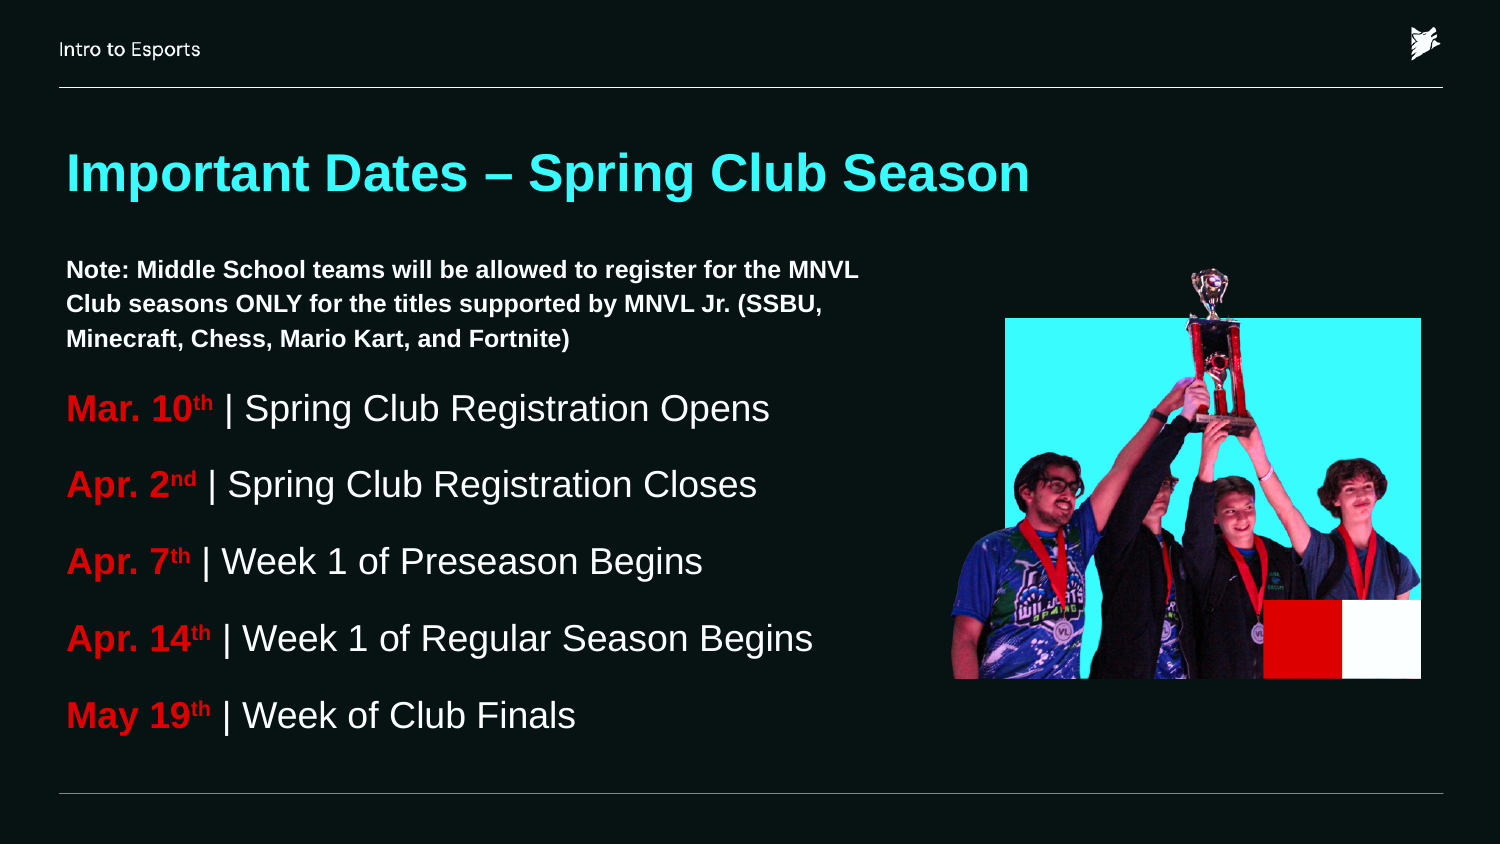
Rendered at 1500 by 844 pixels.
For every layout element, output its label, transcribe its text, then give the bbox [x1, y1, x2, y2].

list Note: Middle School teams will be allowed to register for the MNVL Club seasons ONLY for the titles supported by MNVL Jr. (SSBU, Minecraft, Chess, Mario Kart, and Fortnite)​ Mar. 10th | Spring Club Registration Opens Apr. 2nd | Spring Club Registration Closes Apr. 7th | Week 1 of Preseason Begins Apr. 14th | Week 1 of Regular Season Begins May 19th | Week of Club Finals [51, 233, 938, 795]
picture [0, 0, 1500, 844]
title Important Dates – Spring Club Season [51, 123, 1449, 218]
